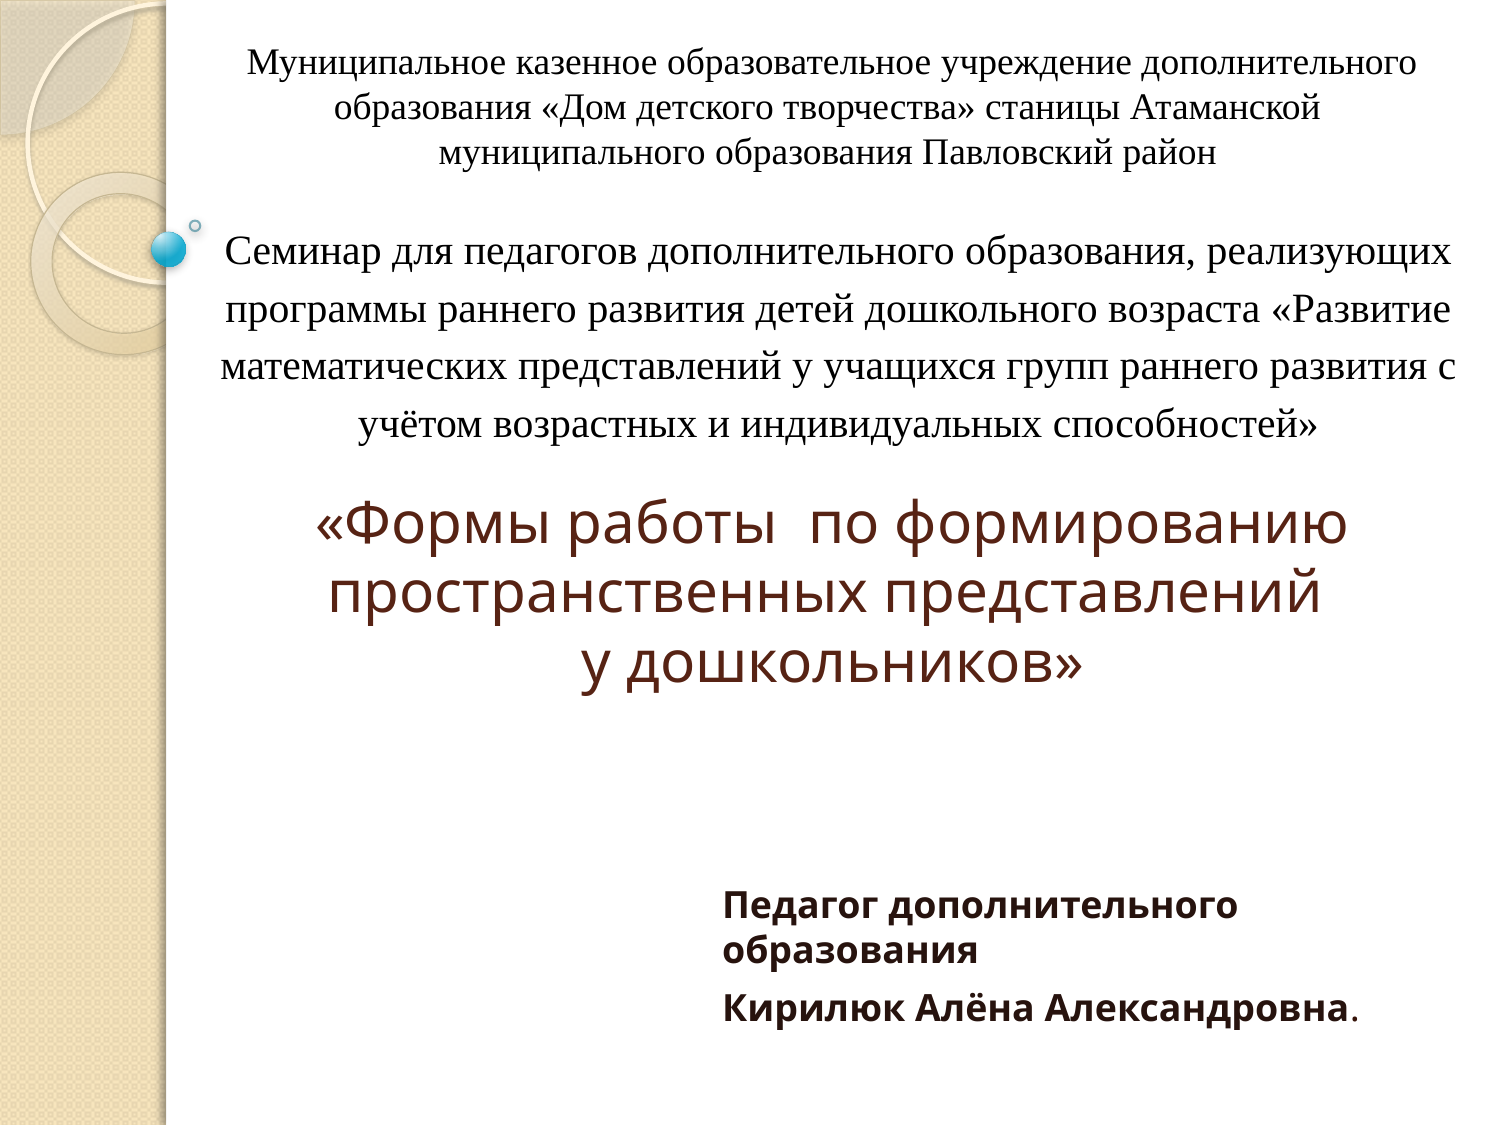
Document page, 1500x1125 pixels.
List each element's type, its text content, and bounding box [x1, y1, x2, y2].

subtitle Педагог дополнительного образования Кирилюк Алёна Александровна. [702, 881, 1424, 1044]
title «Формы работы по формированию пространственных представлений у дошкольников» [283, 463, 1382, 772]
text_box Семинар для педагогов дополнительного образования, реализующих программы раннего развития детей дошкольного возраста «Развитие математических представлений у учащихся групп раннего развития с учётом возрастных и индивидуальных способностей» [194, 208, 1483, 453]
text_box Муниципальное казенное образовательное учреждение дополнительного образования «Дом детского творчества» станицы Атаманской муниципального образования Павловский район [182, 29, 1483, 180]
